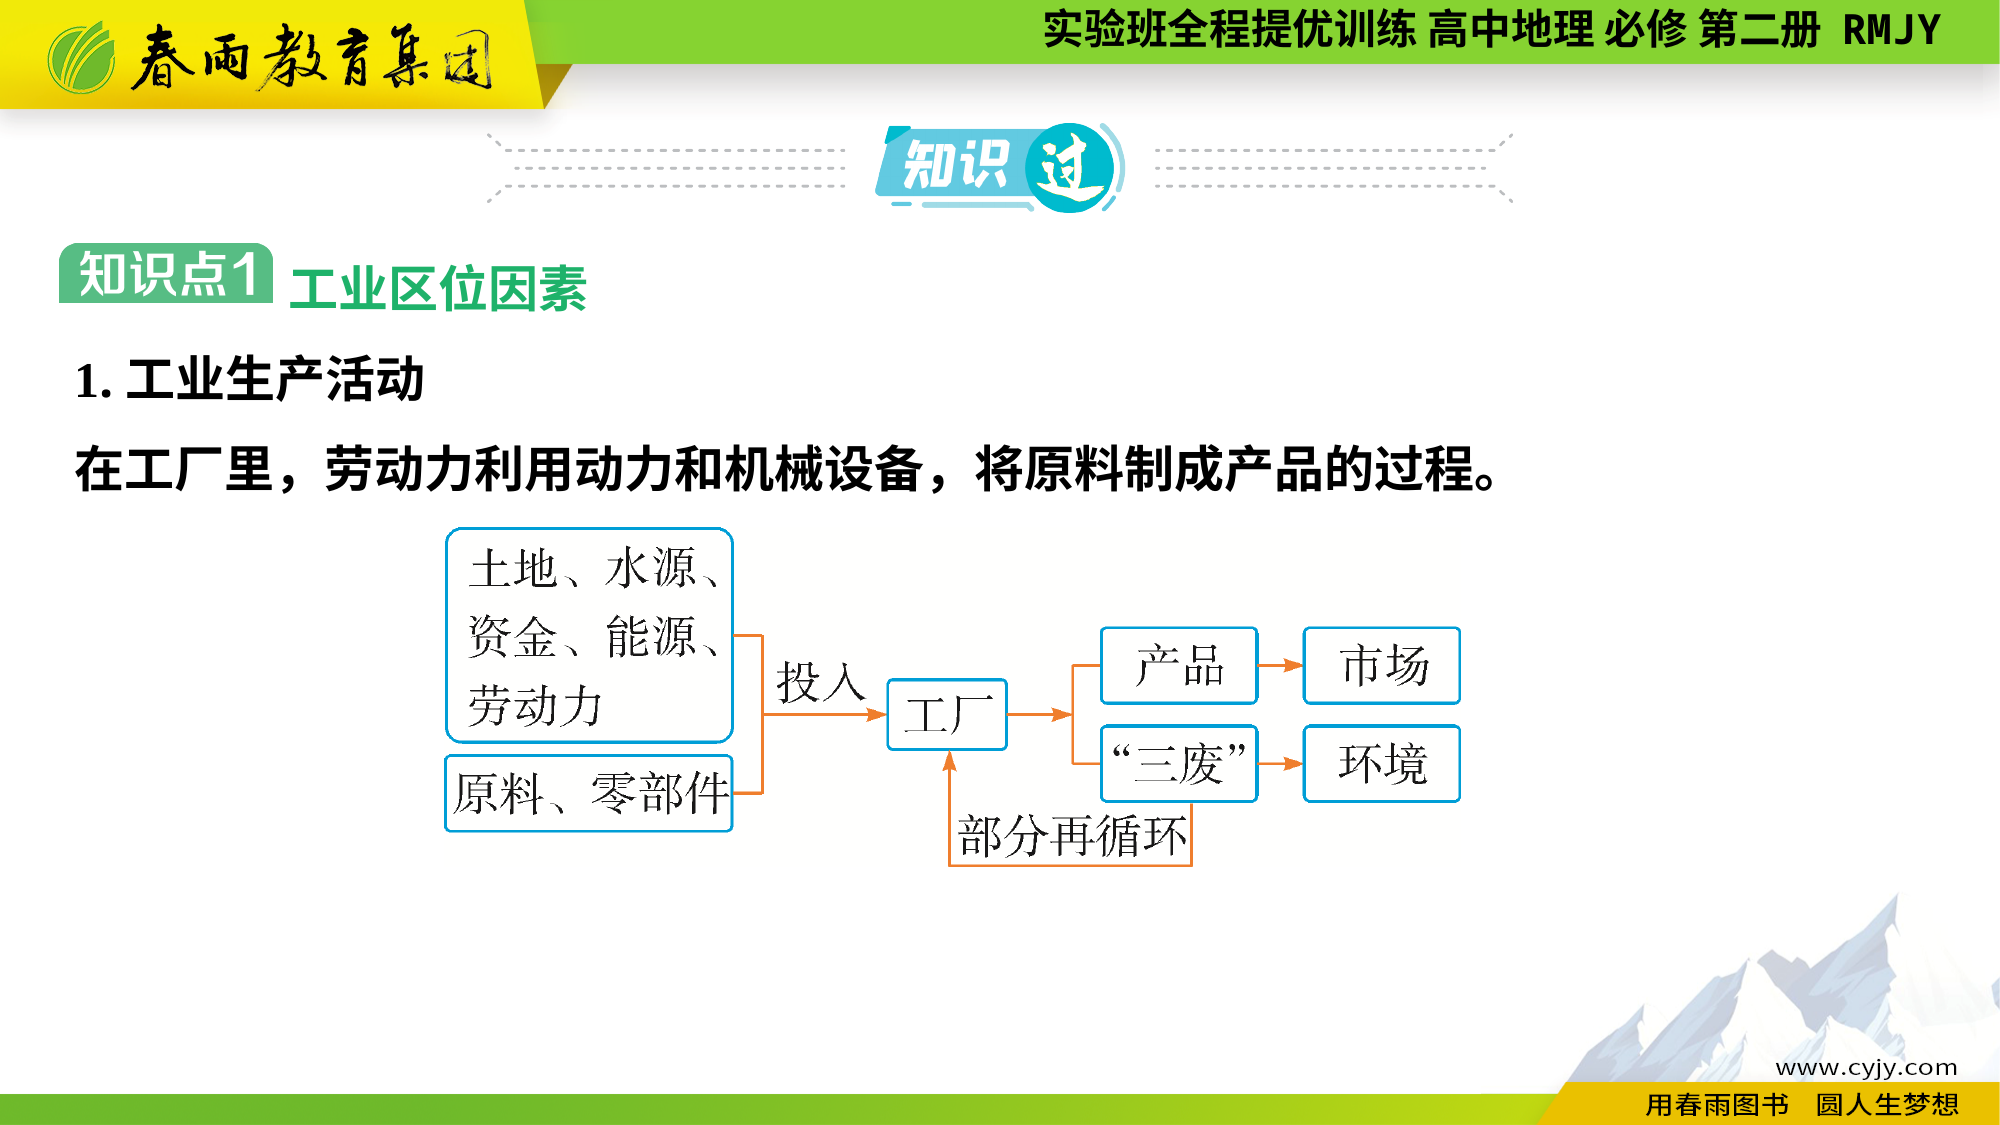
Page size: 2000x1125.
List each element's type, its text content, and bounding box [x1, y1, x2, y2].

list 工业区位因素 1.工业生产活动 在工厂里，劳动力利用动力和机械设备，将原料制成产品的过程。 [59, 220, 1944, 508]
picture [0, 0, 2000, 1125]
